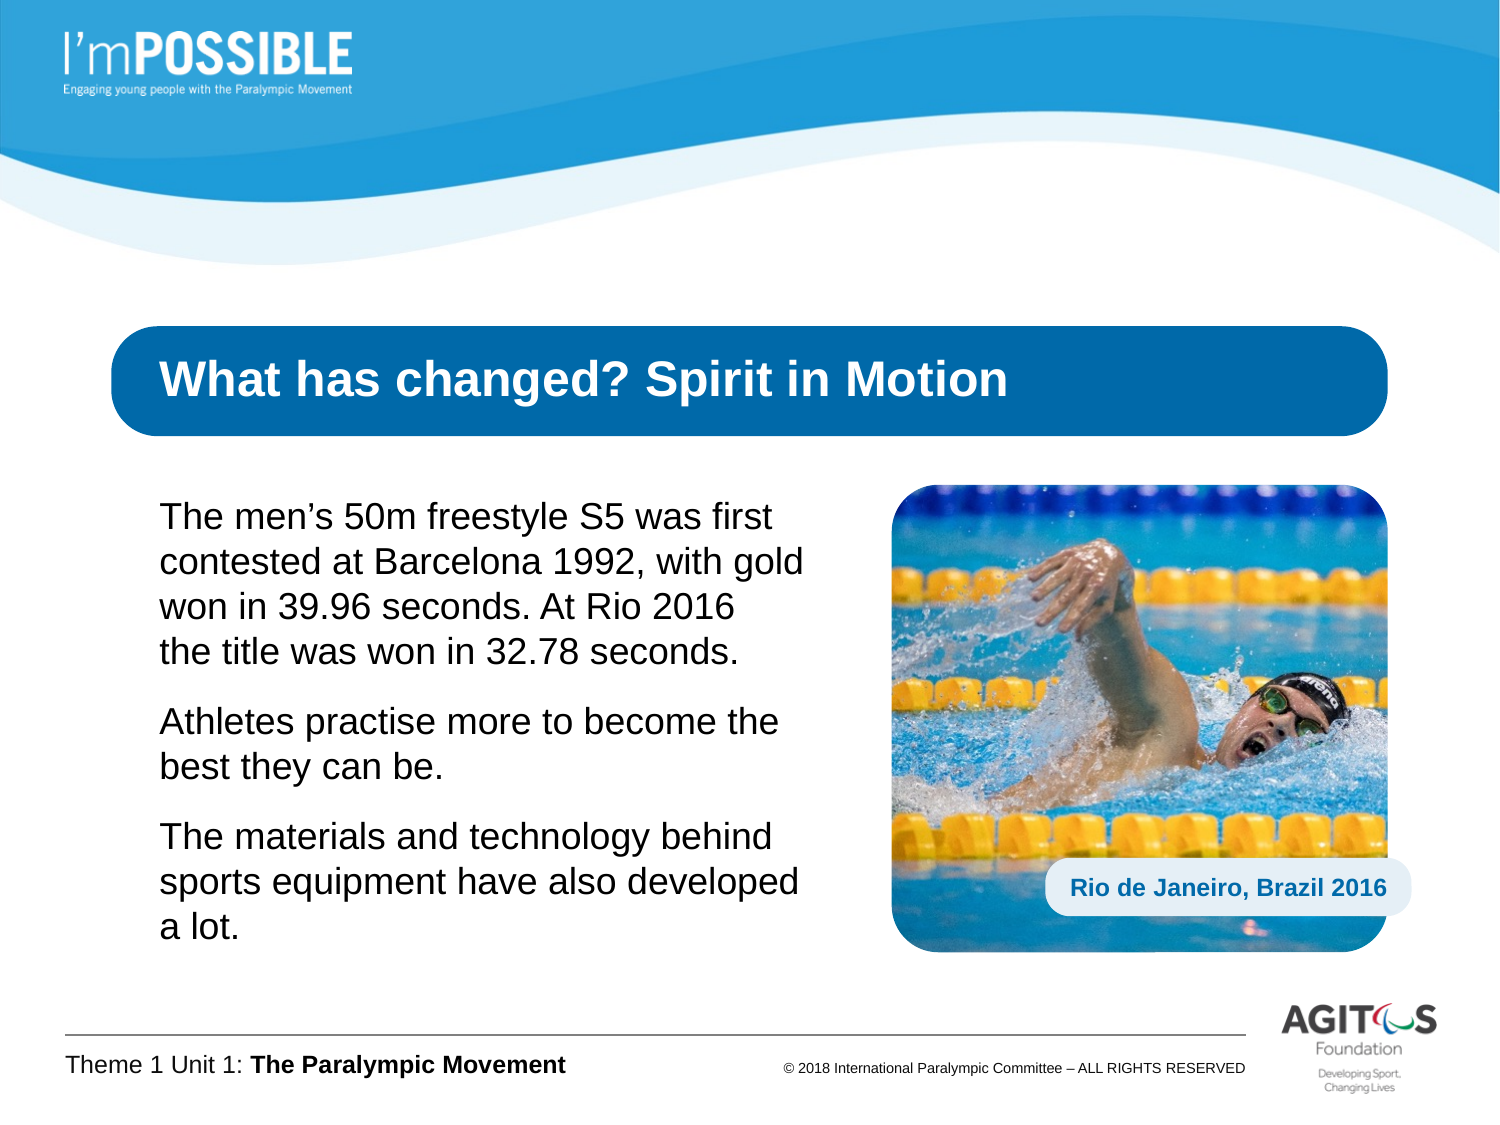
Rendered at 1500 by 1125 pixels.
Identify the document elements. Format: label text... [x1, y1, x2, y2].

text_box The men’s 50m freestyle S5 was first contested at Barcelona 1992, with gold won in 39.96 seconds. At Rio 2016 the title was won in 32.78 seconds. Athletes practise more to become the best they can be. The materials and technology behind sports equipment have also developed a lot. [159, 484, 821, 955]
picture [0, 0, 1500, 273]
picture [1281, 1003, 1437, 1094]
text_box What has changed? Spirit in Motion [159, 338, 1247, 425]
text_box [109, 324, 1390, 439]
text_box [891, 484, 1412, 953]
